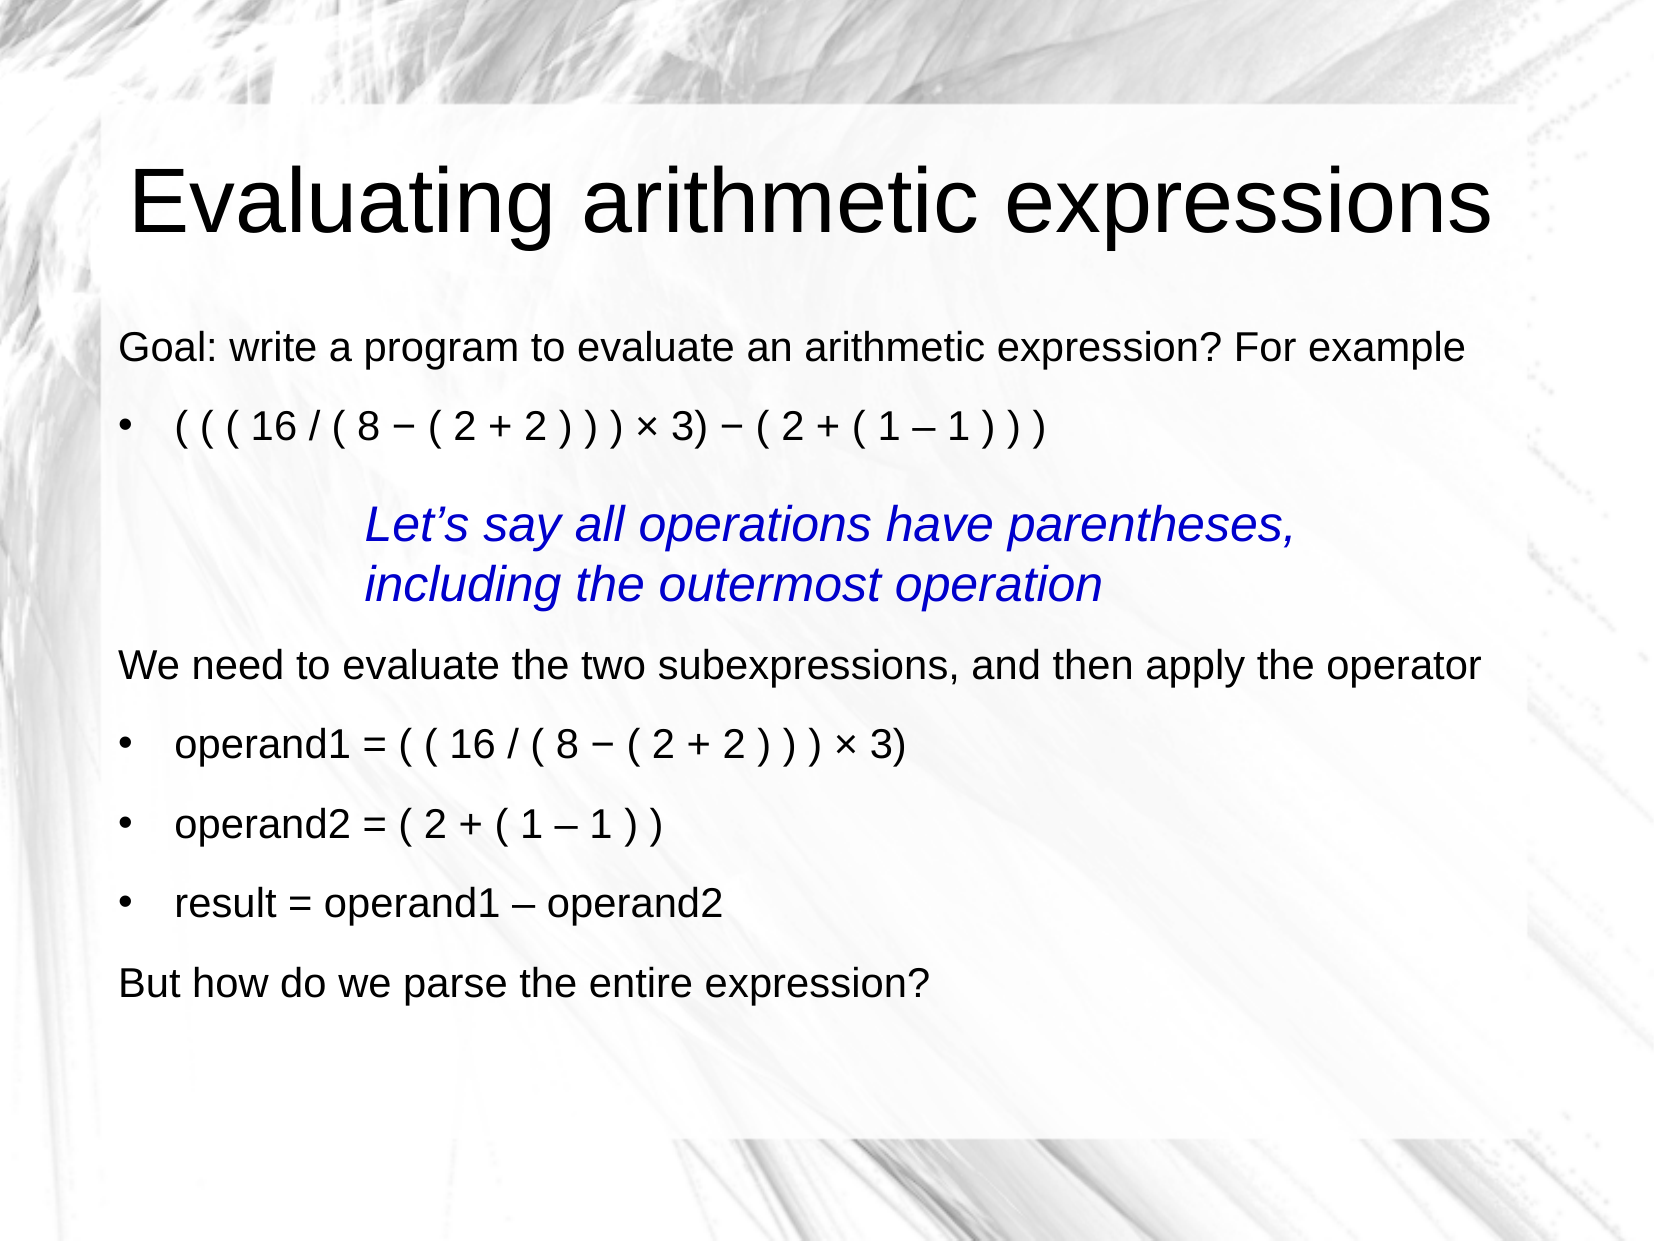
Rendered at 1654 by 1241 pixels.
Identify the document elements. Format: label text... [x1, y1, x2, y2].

title Evaluating arithmetic expressions [118, 112, 1506, 281]
picture [0, 0, 1654, 1241]
text_box Let’s say all operations have parentheses, including the outermost operation [349, 483, 1339, 619]
list Goal: write a program to evaluate an arithmetic expression? For example ( ( ( 16 / ( 8 − ( 2 + 2 ) ) ) × 3) − ( 2 + ( 1 – 1 ) ) ) We need to evaluate the two subexpressions, and then apply the operator operand1 = ( ( 16 / ( 8 − ( 2 + 2 ) ) ) × 3) operand2 = ( 2 + ( 1 – 1 ) ) result = operand1 – operand2 But how do we parse the entire expression? [118, 319, 1571, 1102]
